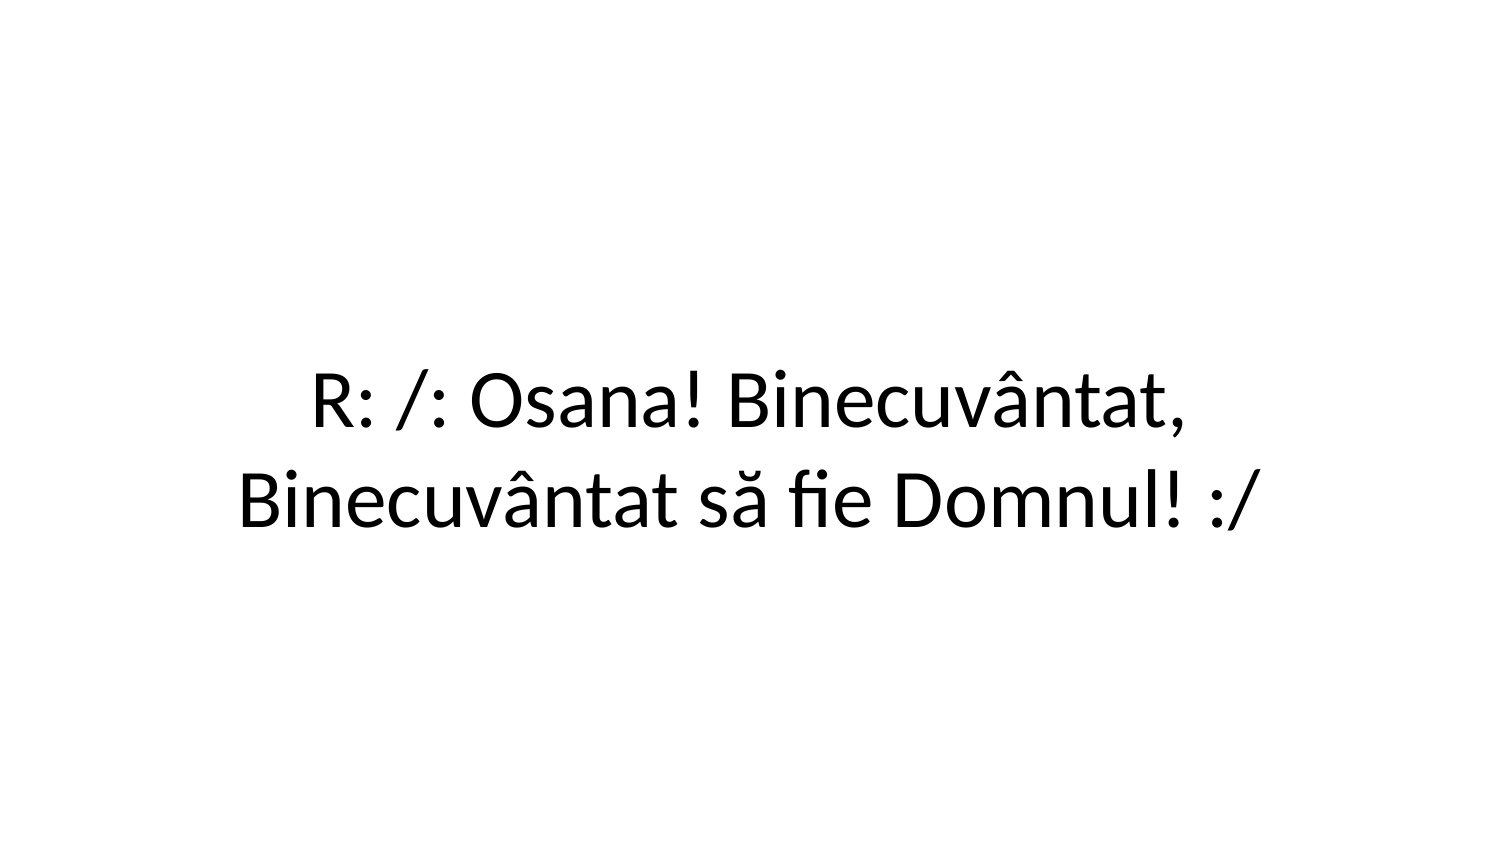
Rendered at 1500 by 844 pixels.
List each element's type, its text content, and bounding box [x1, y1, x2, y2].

text_box R: /: Osana! Binecuvântat, Binecuvântat să fie Domnul! :/ [222, 292, 1278, 552]
